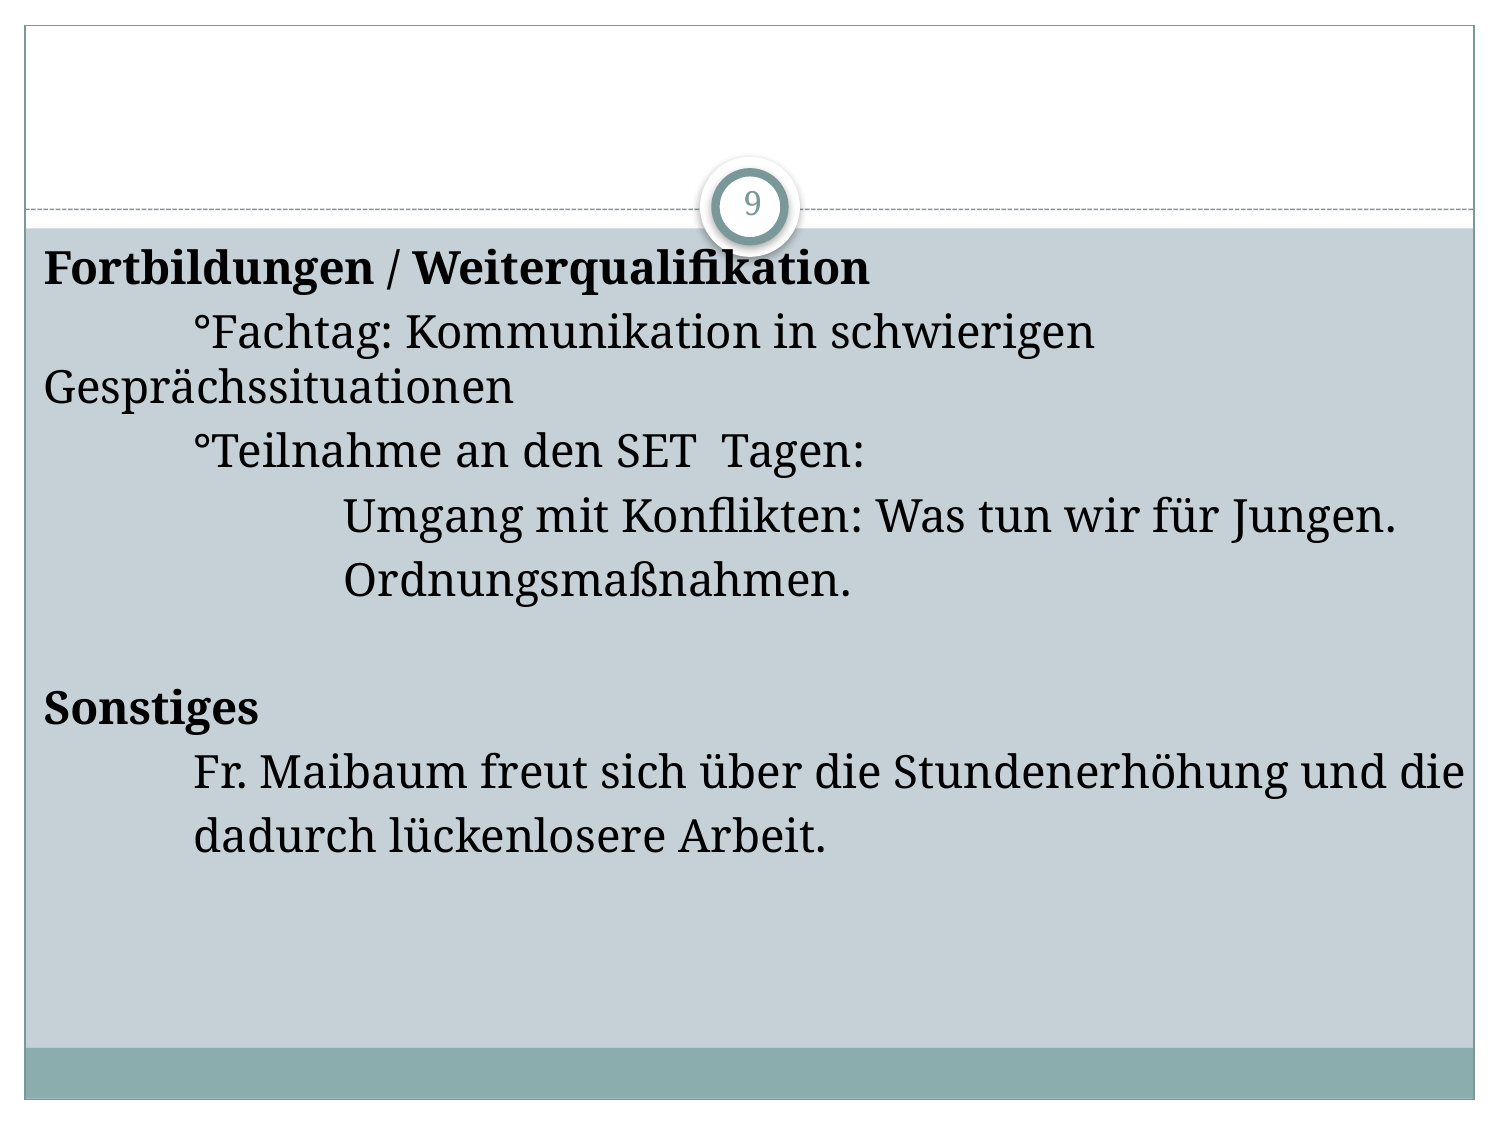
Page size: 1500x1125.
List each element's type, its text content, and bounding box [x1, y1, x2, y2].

slide_number 9 [715, 168, 791, 231]
list Fortbildungen / Weiterqualifikation °Fachtag: Kommunikation in schwierigen Gesprächssituationen °Teilnahme an den SET Tagen: Umgang mit Konflikten: Was tun wir für Jungen. Ordnungsmaßnahmen. Sonstiges Fr. Maibaum freut sich über die Stundenerhöhung und die dadurch lückenlosere Arbeit. [17, 231, 1500, 1047]
footer [50, 1051, 638, 1112]
slide_number [950, 1050, 1450, 1111]
